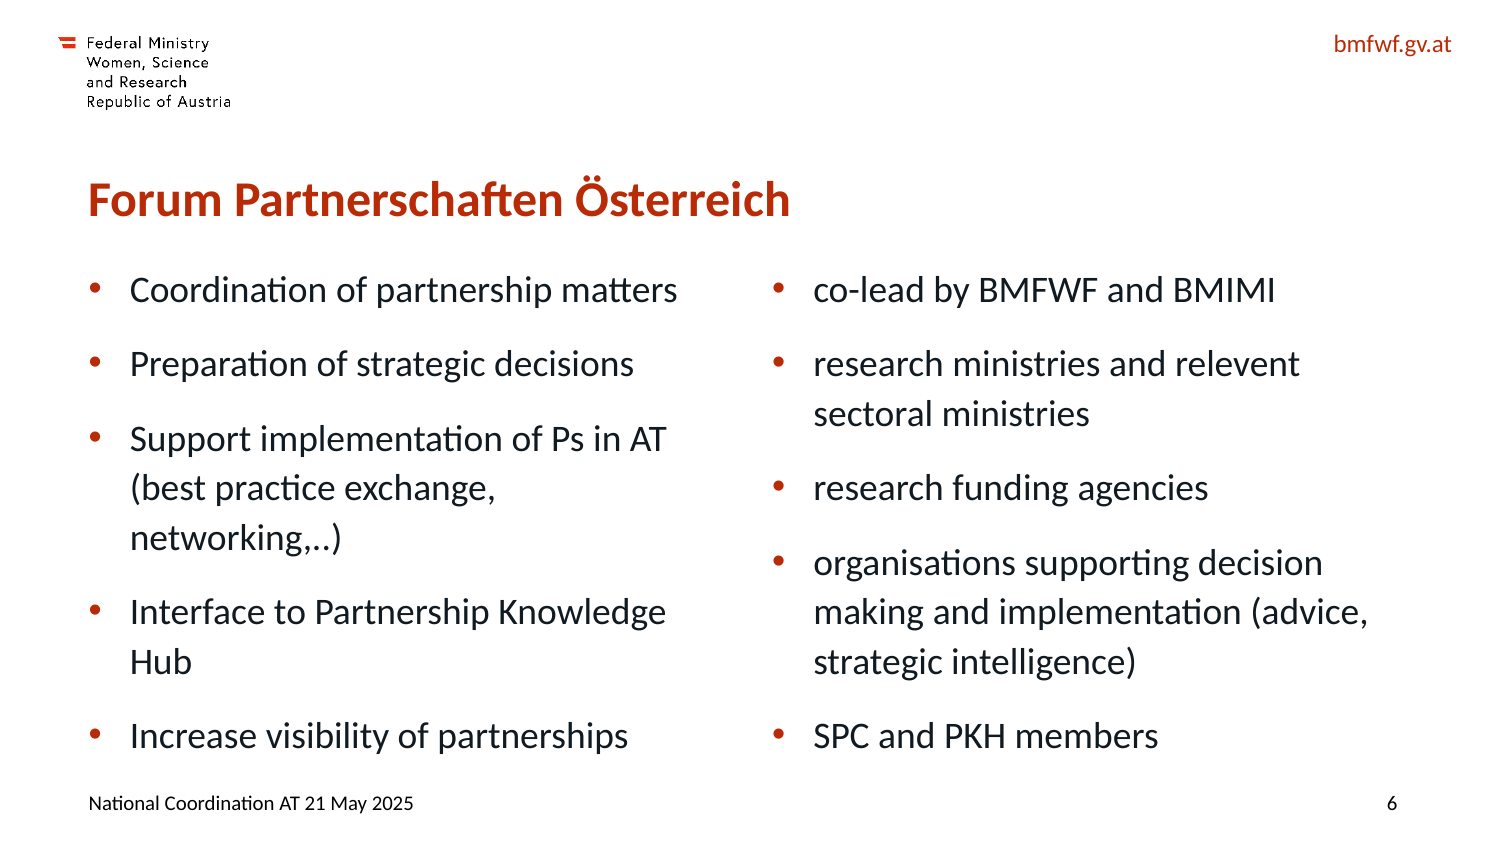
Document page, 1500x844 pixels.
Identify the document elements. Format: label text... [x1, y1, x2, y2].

list Coordination of partnership matters Preparation of strategic decisions Support implementation of Ps in AT (best practice exchange, networking,..) Interface to Partnership Knowledge Hub Increase visibility of partnerships [88, 260, 714, 768]
title Forum Partnerschaften Österreich [88, 163, 1398, 230]
list co-lead by BMFWF and BMIMI research ministries and relevent sectoral ministries research funding agencies organisations supporting decision making and implementation (advice, strategic intelligence) SPC and PKH members [772, 260, 1398, 768]
picture [58, 33, 325, 116]
slide_number 6 [1239, 785, 1398, 819]
footer National Coordination AT 21 May 2025 [88, 785, 1217, 819]
